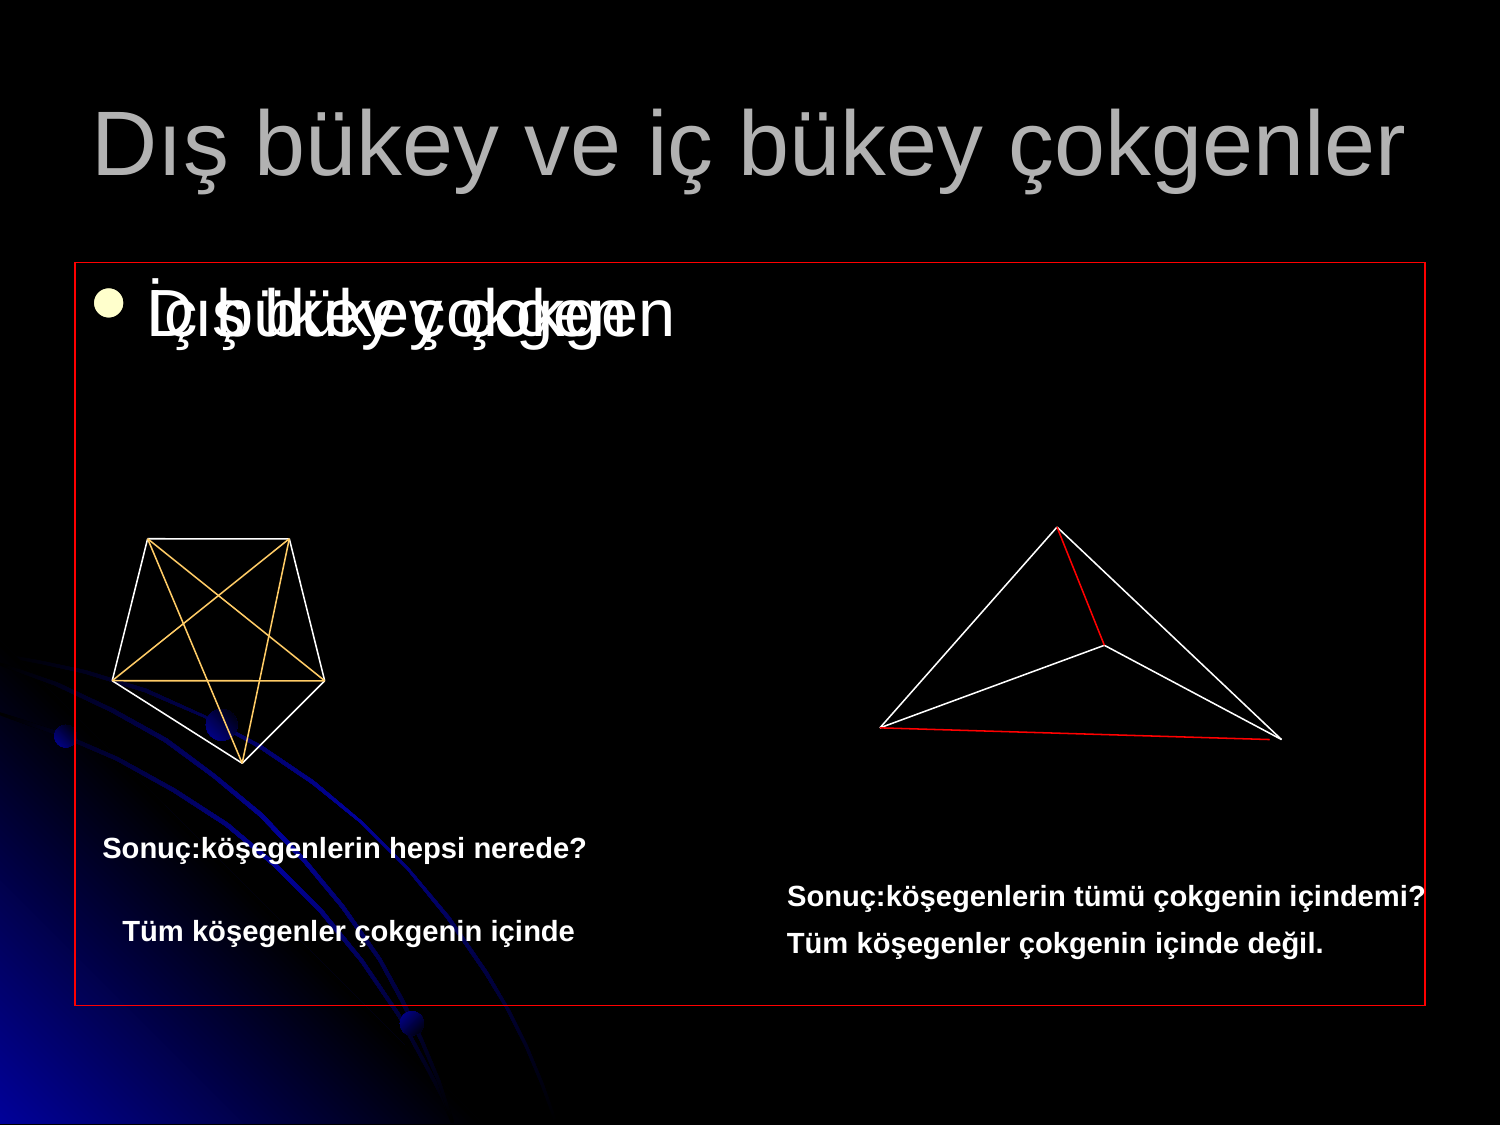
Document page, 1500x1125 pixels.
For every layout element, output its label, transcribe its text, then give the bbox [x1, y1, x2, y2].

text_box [1270, 526, 1282, 740]
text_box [111, 538, 325, 764]
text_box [879, 526, 1270, 740]
title Dış bükey ve iç bükey çokgenler [74, 45, 1426, 233]
text_box Sonuç:köşegenlerin tümü çokgenin içindemi? [772, 869, 1442, 920]
list İç bükey çokgen [74, 262, 1426, 1006]
text_box Tüm köşegenler çokgenin içinde değil. [772, 916, 1340, 1002]
text_box Tüm köşegenler çokgenin içinde [107, 904, 591, 990]
text_box Sonuç:köşegenlerin hepsi nerede? [87, 822, 603, 873]
